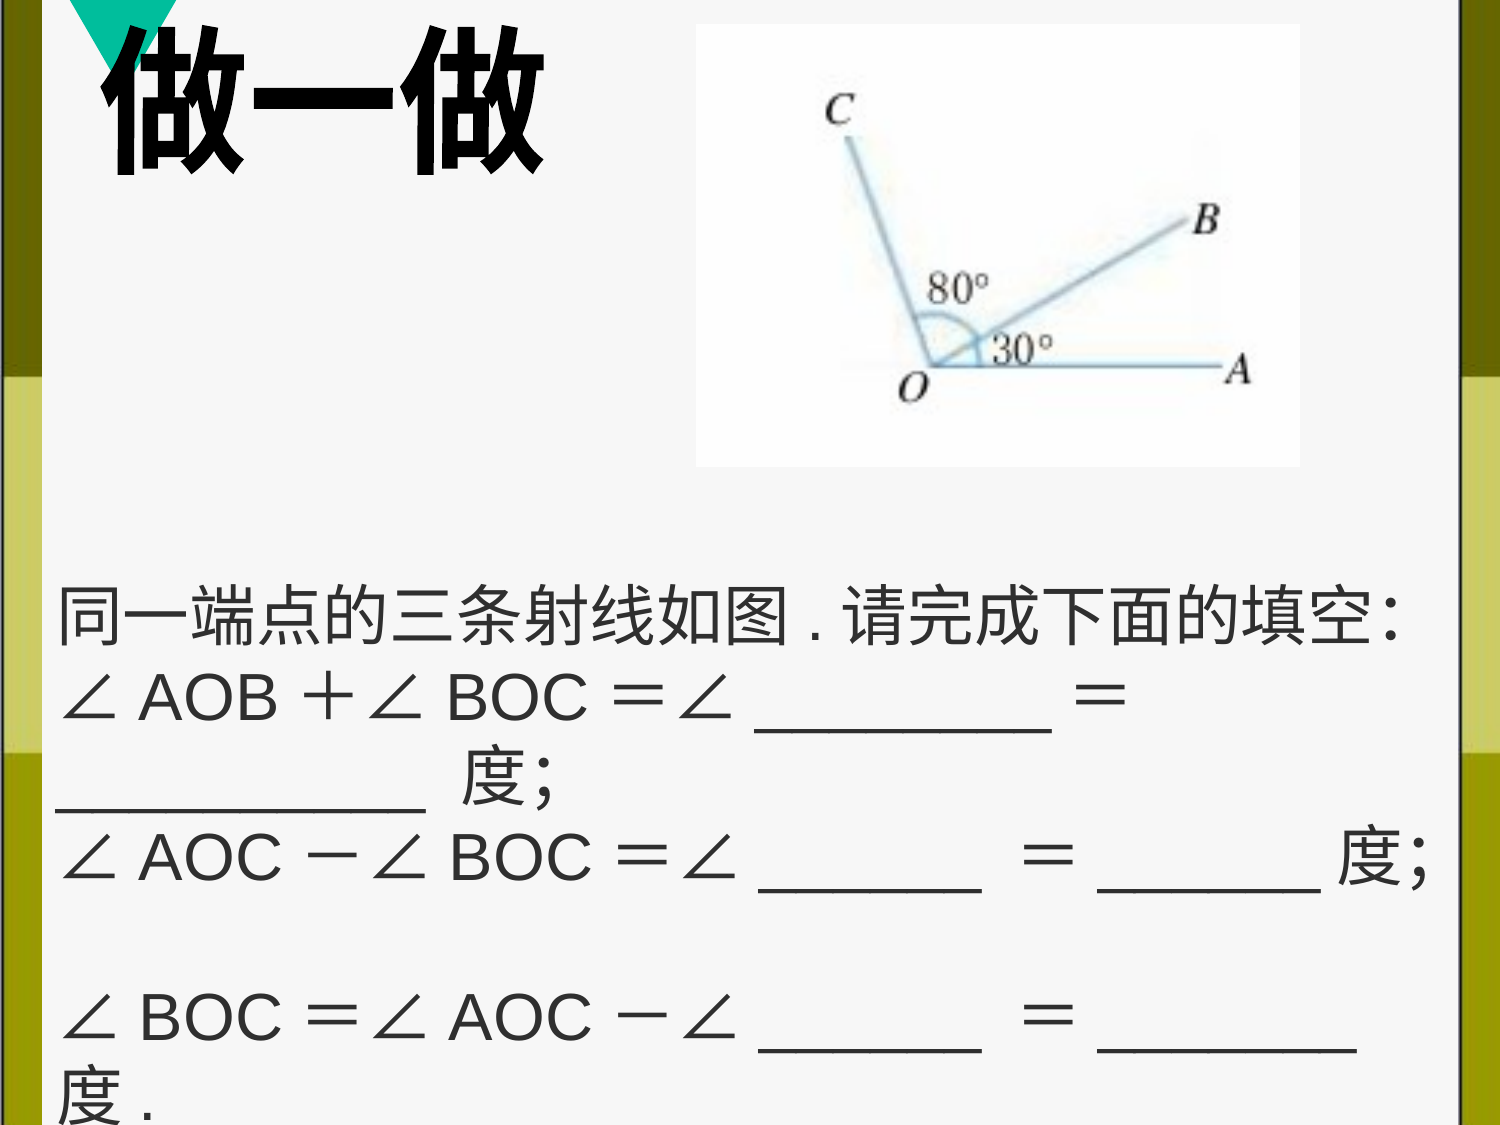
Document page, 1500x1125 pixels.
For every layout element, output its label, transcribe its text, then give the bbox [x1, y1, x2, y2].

picture [696, 24, 1300, 467]
picture [0, 0, 42, 1125]
text_box 同一端点的三条射线如图.请完成下面的填空： ∠AOB＋∠BOC＝∠________＝__________ 度； ∠AOC－∠BOC＝∠______ ＝______度； ∠BOC＝∠AOC－∠______ ＝_______ 度. [42, 566, 1458, 1125]
picture [1458, 0, 1500, 1125]
